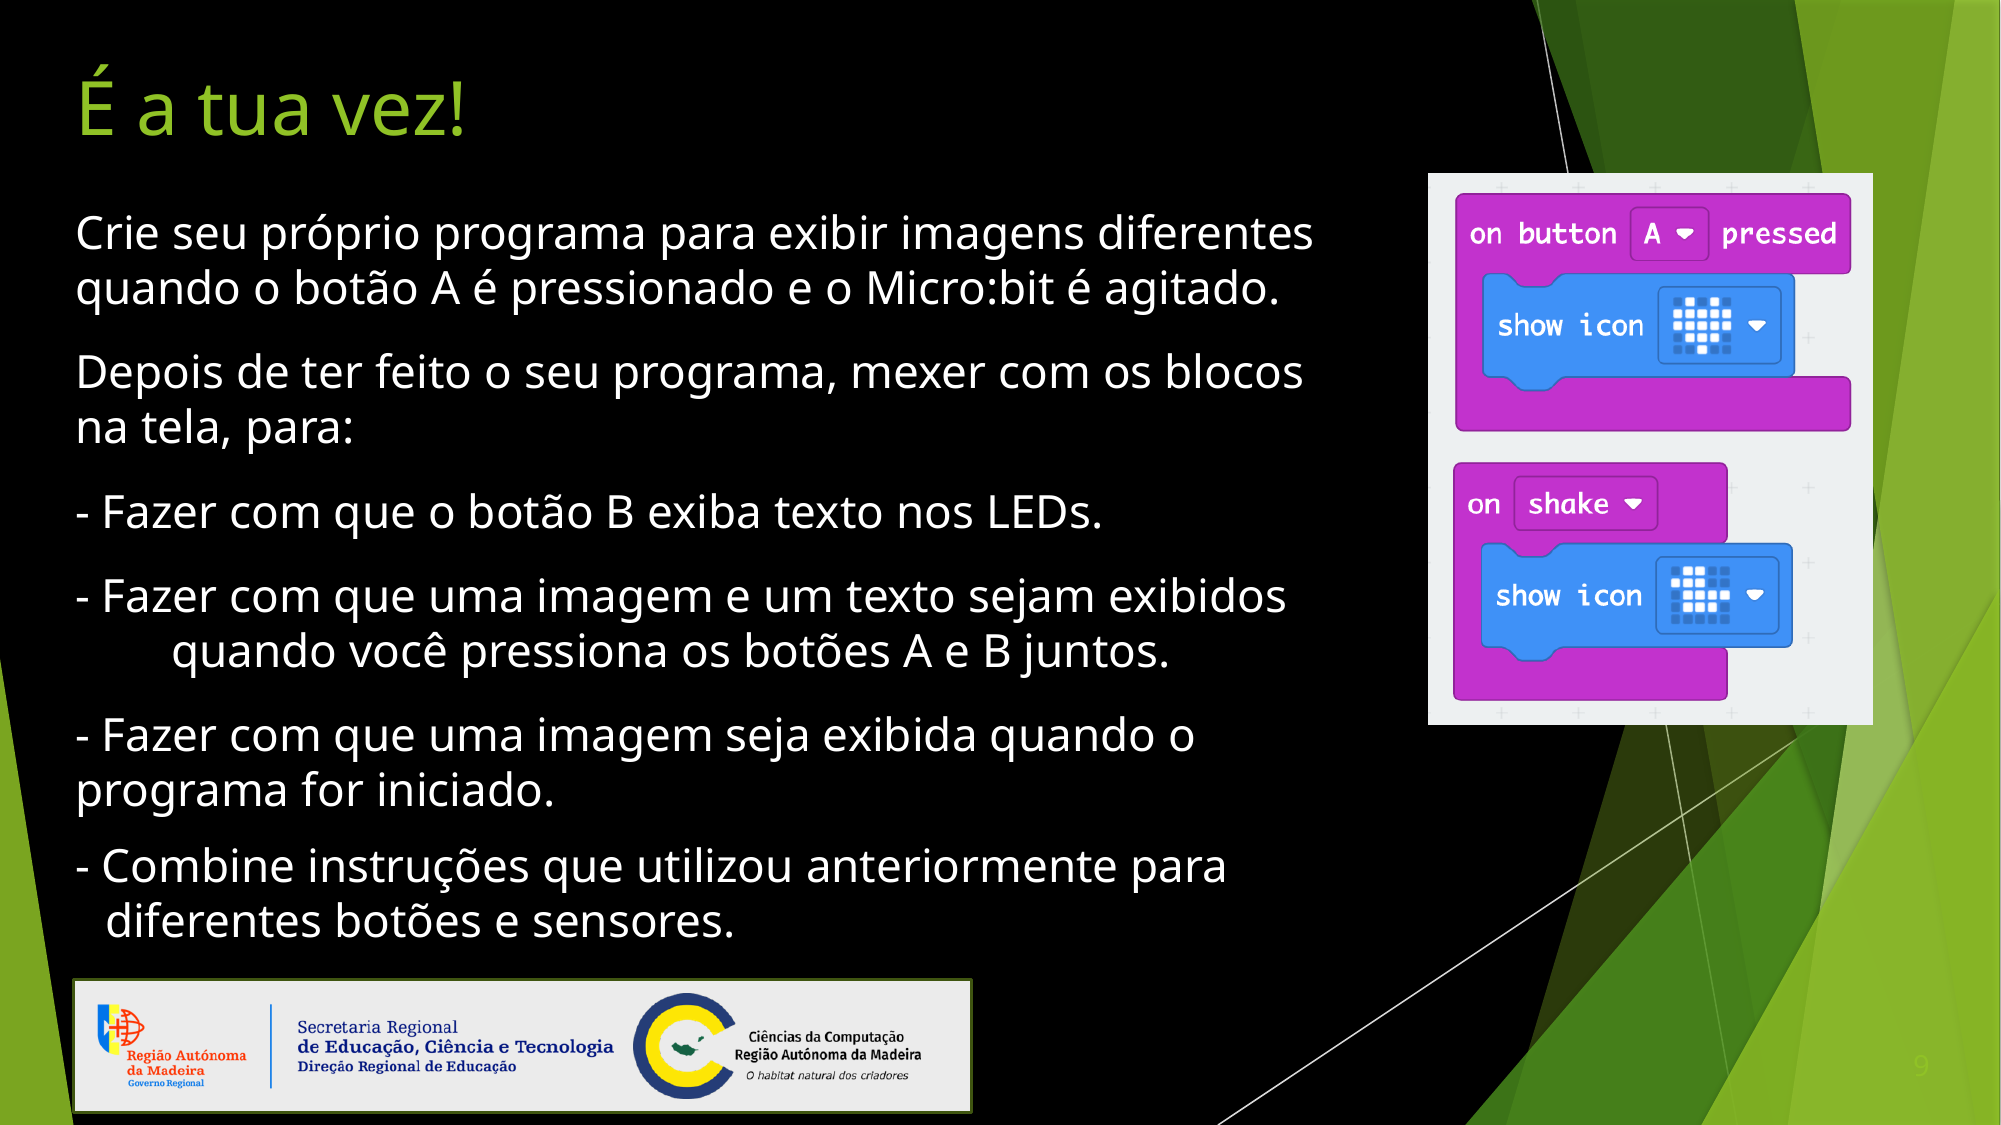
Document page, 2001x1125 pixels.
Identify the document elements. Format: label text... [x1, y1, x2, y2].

slide_number 9 [1673, 1037, 1945, 1097]
title É a tua vez! [55, 50, 1828, 184]
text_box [72, 978, 973, 1113]
picture [1428, 173, 1873, 726]
list Crie seu próprio programa para exibir imagens diferentes quando o botão A é pressionado e o Micro:bit é agitado. Depois de ter feito o seu programa, mexer com os blocos na tela, para: - Fazer com que o botão B exiba texto nos LEDs. - Fazer com que uma imagem e um texto sejam exibidos quando você pressiona os botões A e B juntos. - Fazer com que uma imagem seja exibida quando o programa for iniciado. - Combine instruções que utilizou anteriormente para diferentes botões e sensores. [55, 183, 1381, 1094]
